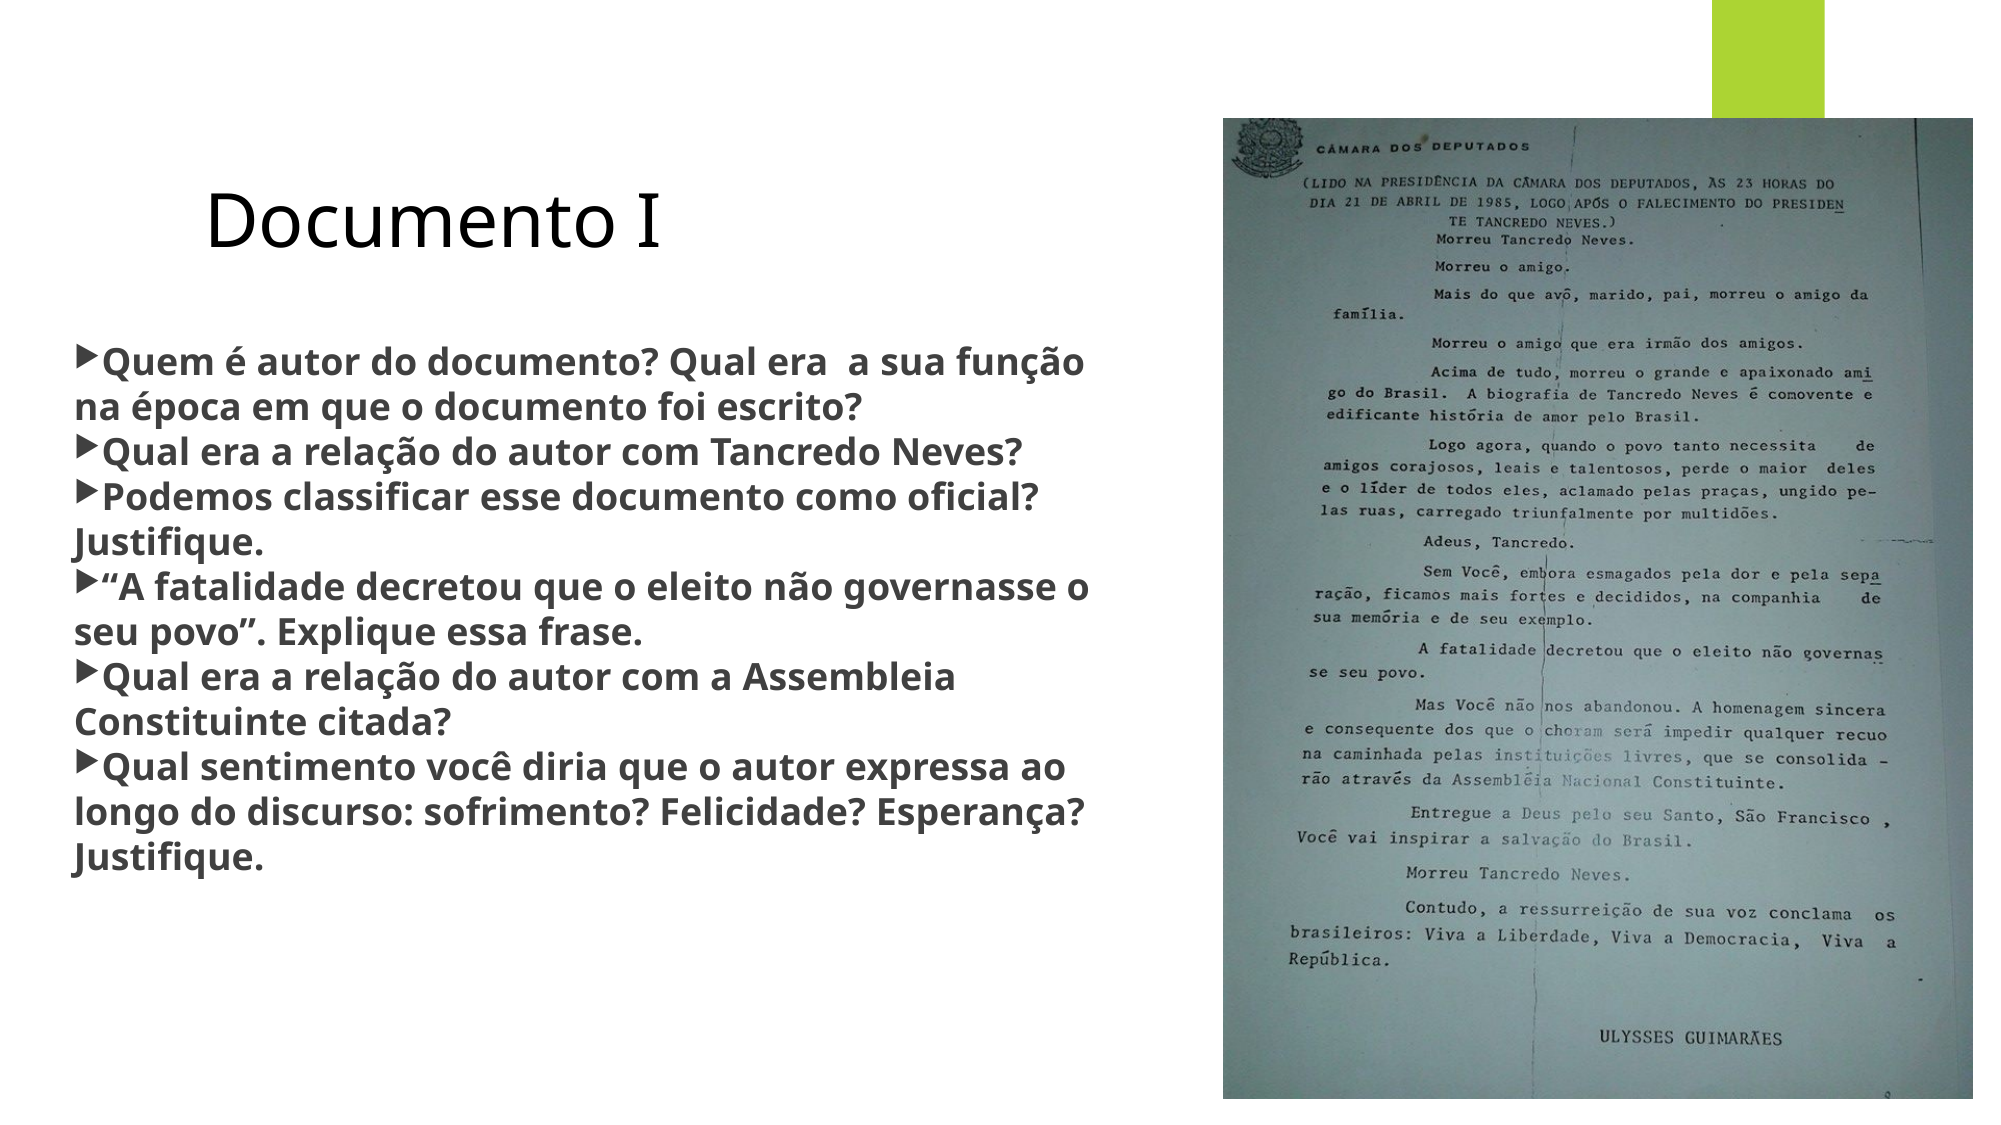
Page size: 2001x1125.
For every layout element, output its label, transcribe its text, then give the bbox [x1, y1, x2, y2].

text_box Documento I [189, 159, 1217, 276]
picture [1222, 117, 1973, 1099]
text_box Quem é autor do documento? Qual era a sua função na época em que o documento foi escrito? Qual era a relação do autor com Tancredo Neves? Podemos classificar esse documento como oficial? Justifique. “A fatalidade decretou que o eleito não governasse o seu povo”. Explique essa frase. Qual era a relação do autor com a Assembleia Constituinte citada? Qual sentimento você diria que o autor expressa ao longo do discurso: sofrimento? Felicidade? Esperança? Justifique. [58, 330, 1122, 1075]
